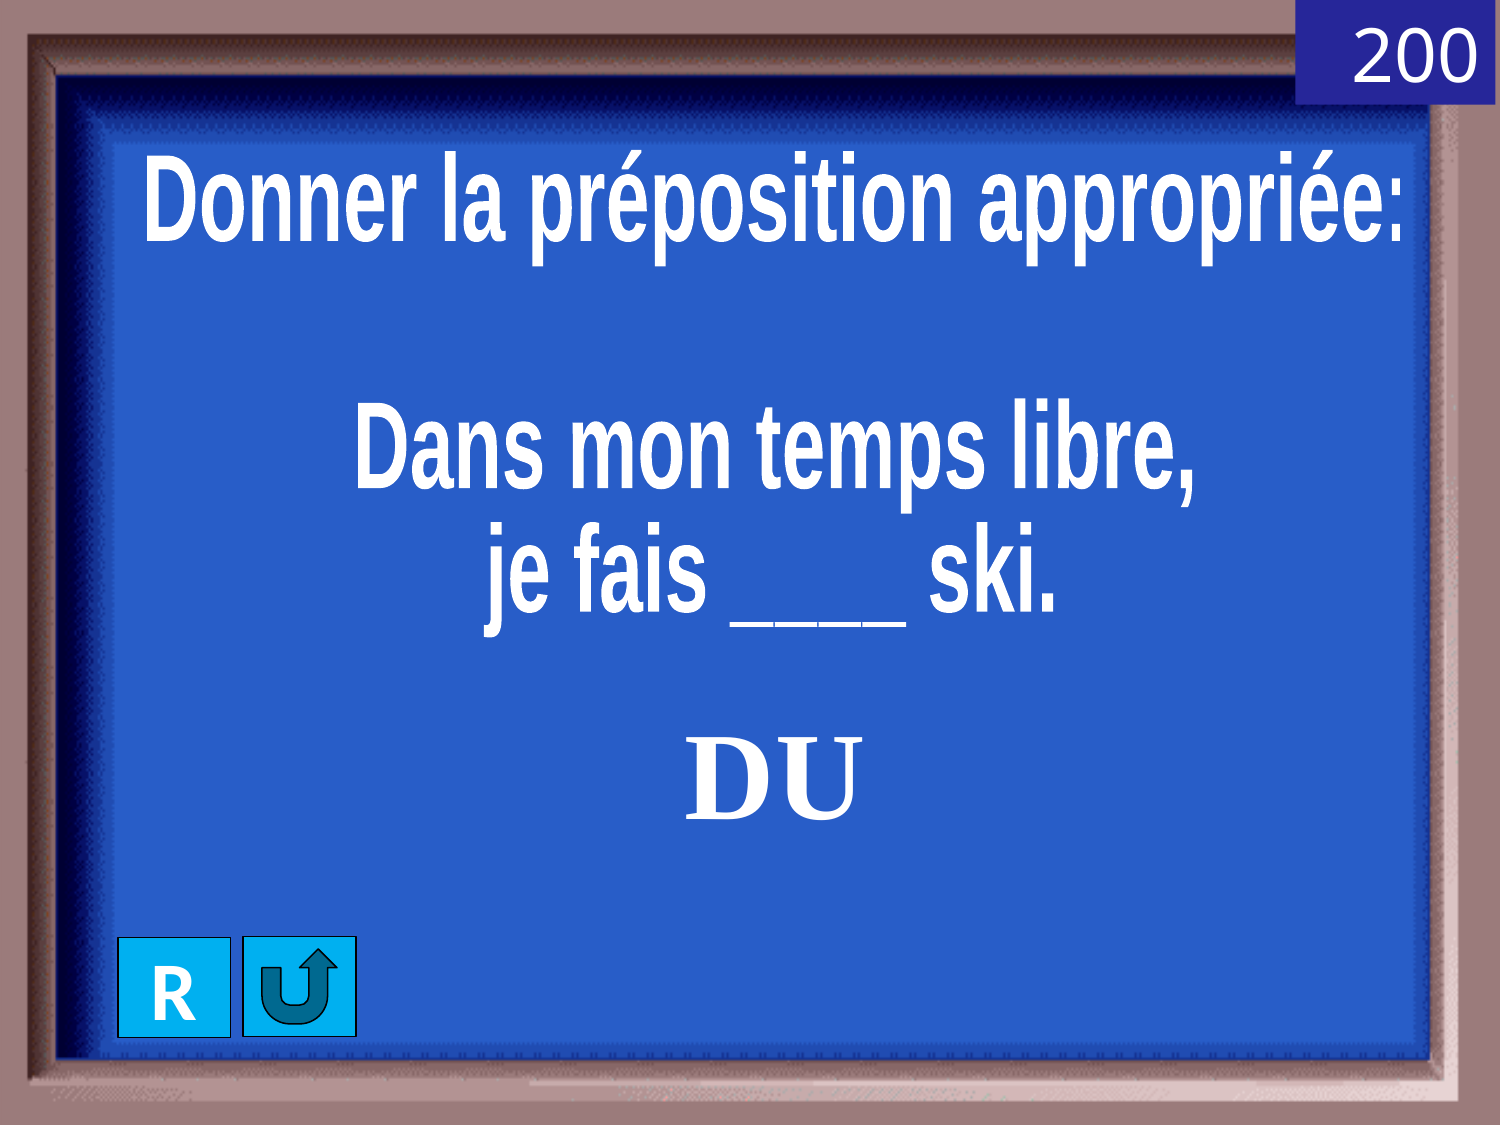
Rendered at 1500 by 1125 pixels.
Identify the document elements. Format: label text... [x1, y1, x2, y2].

picture [0, 0, 1500, 1125]
text_box 200 [1295, 0, 1496, 105]
text_box [243, 936, 356, 1037]
text_box DU [237, 687, 1313, 853]
text_box R [117, 937, 231, 1038]
